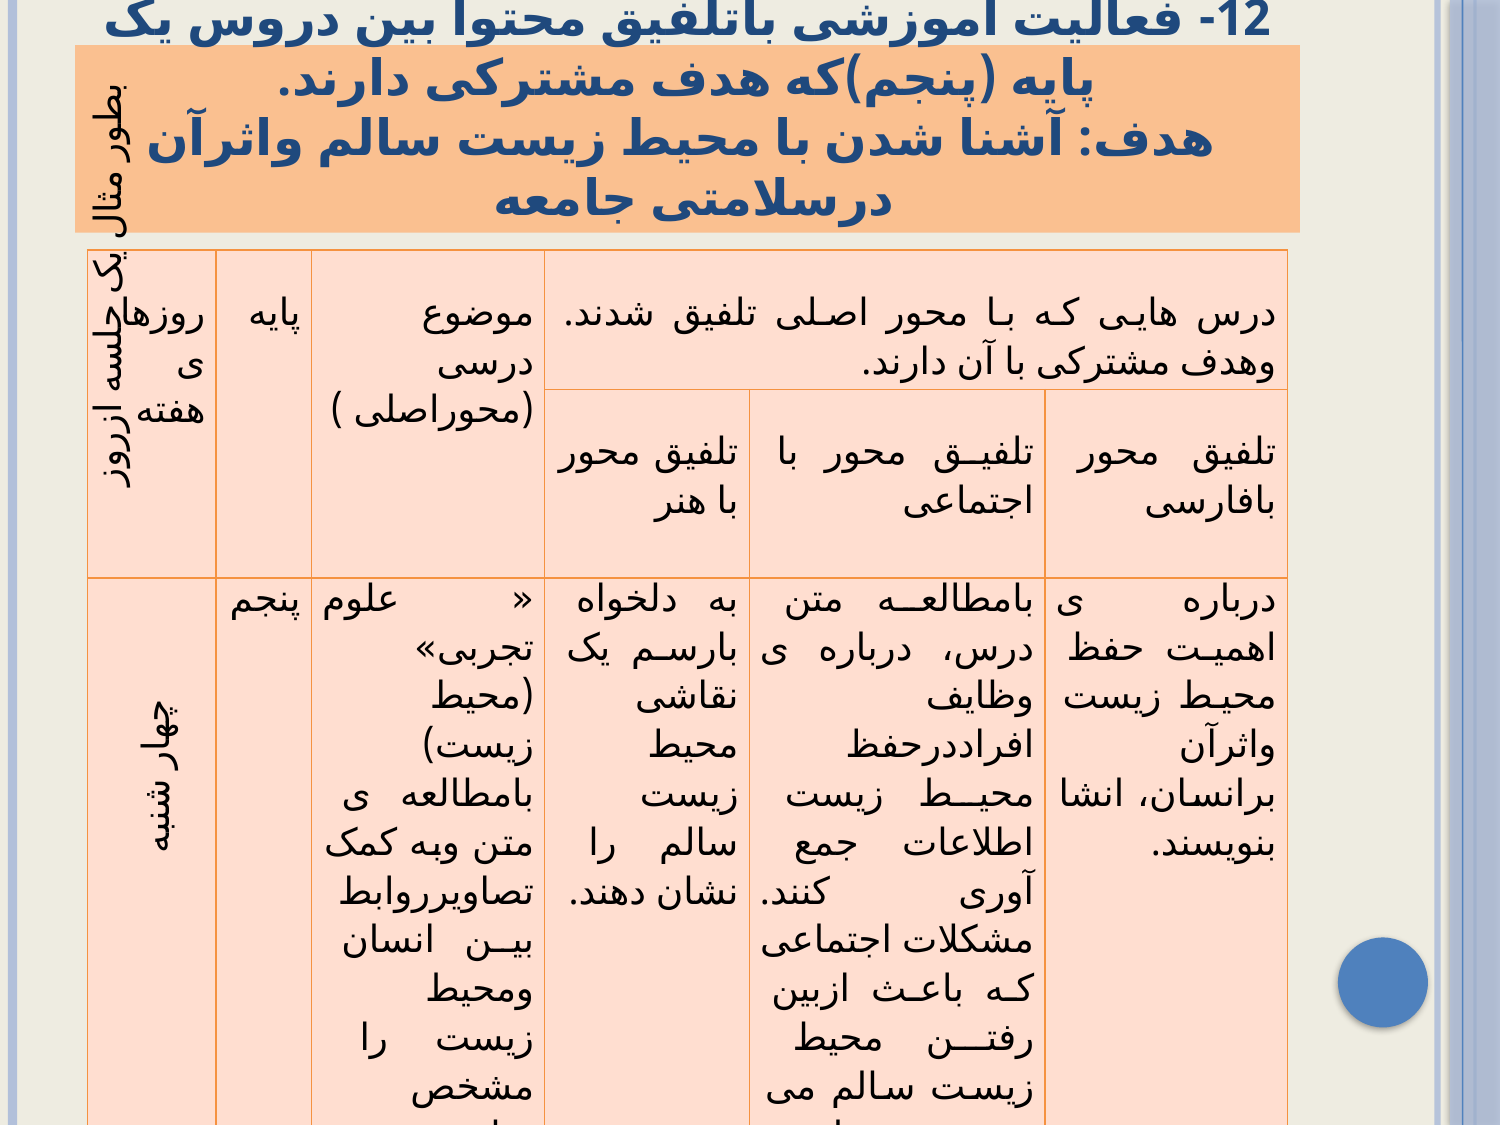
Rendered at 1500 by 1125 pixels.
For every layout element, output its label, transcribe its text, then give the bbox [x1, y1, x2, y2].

table_cell بطور مثال یک جلسه ازروز چهار شنبه [88, 579, 215, 1125]
table_cell بامطالعه متن درس، درباره ی وظایف افراددرحفظ محیط زیست اطلاعات جمع آوری کنند. مشکلات اجتماعی که باعث ازبین رفتن محیط زیست سالم می شودو بر جامعه اثرمی گذارد پی ببرند. [750, 579, 1044, 1125]
title 12- فعالیت آموزشی باتلفیق محتوا بین دروس یک پایه (پنجم)که هدف مشترکی دارند. هدف: آشنا شدن با محیط زیست سالم واثرآن درسلامتی جامعه [75, 45, 1300, 233]
table_header درس هایی که با محور اصلی تلفیق شدند. وهدف مشترکی با آن دارند. [545, 251, 1287, 389]
table_header روزهای هفته [88, 251, 215, 577]
table_cell تلفیق محور بافارسی [1046, 390, 1287, 577]
table_cell درباره ی اهمیت حفظ محیط زیست واثرآن برانسان، انشا بنویسند. [1046, 579, 1287, 1125]
table_cell پنجم [217, 579, 311, 1125]
table_cell تلفیق محور با اجتماعی [750, 390, 1044, 577]
table_header پایه [217, 251, 311, 577]
table_cell تلفیق محور با هنر [545, 390, 749, 577]
table_cell به دلخواه بارسم یک نقاشی محیط زیست سالم را نشان دهند. [545, 579, 749, 1125]
table_cell « علوم تجربی» (محیط زیست) بامطالعه ی متن وبه کمک تصاویرروابط بین انسان ومحیط زیست را مشخص نمایند. [312, 579, 544, 1125]
table_header موضوع درسی (محوراصلی ) [312, 251, 544, 577]
